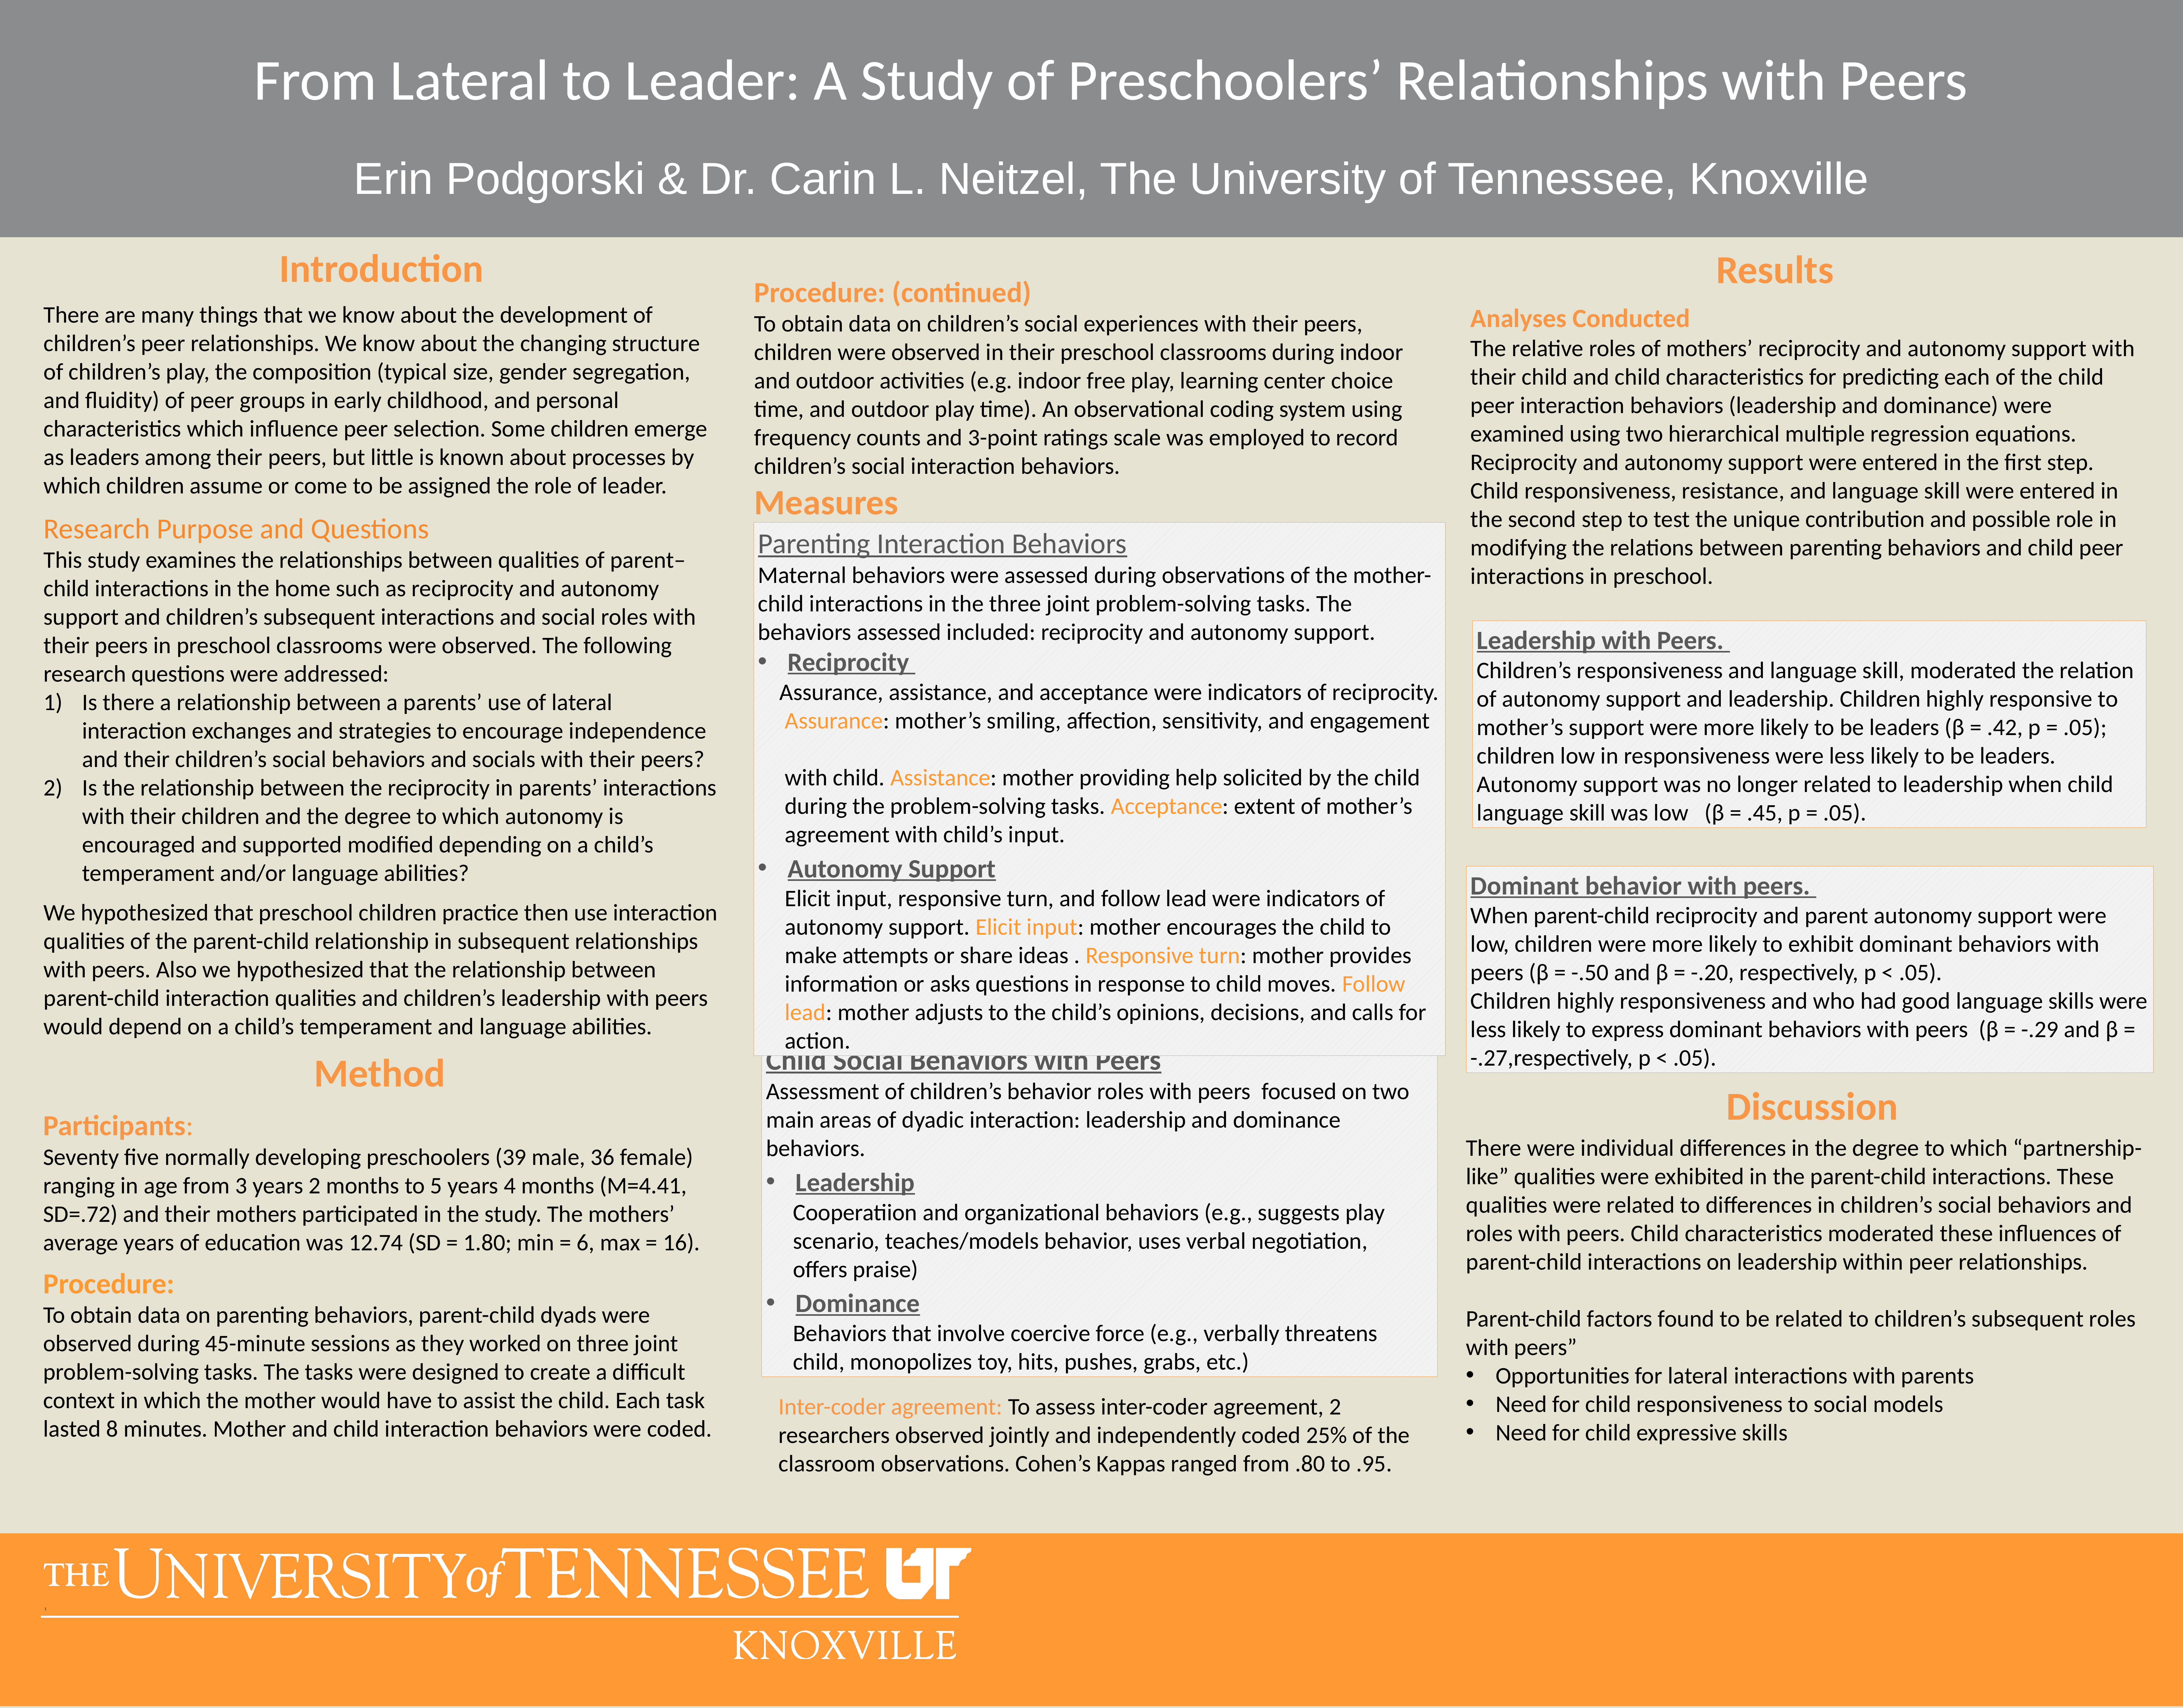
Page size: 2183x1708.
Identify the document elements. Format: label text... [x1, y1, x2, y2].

text_box Analyses Conducted The relative roles of mothers’ reciprocity and autonomy support with their child and child characteristics for predicting each of the child peer interaction behaviors (leadership and dominance) were examined using two hierarchical multiple regression equations. Reciprocity and autonomy support were entered in the first step. Child responsiveness, resistance, and language skill were entered in the second step to test the unique contribution and possible role in modifying the relations between parenting behaviors and child peer interactions in preschool. [1466, 299, 2140, 591]
text_box Procedure: (continued) To obtain data on children’s social experiences with their peers, children were observed in their preschool classrooms during indoor and outdoor activities (e.g. indoor free play, learning center choice time, and outdoor play time). An observational coding system using frequency counts and 3-point ratings scale was employed to record children’s social interaction behaviors. Measures [750, 271, 1442, 552]
text_box Child Social Behaviors with Peers Assessment of children’s behavior roles with peers focused on two main areas of dyadic interaction: leadership and dominance behaviors. Leadership Cooperatiion and organizational behaviors (e.g., suggests play scenario, teaches/models behavior, uses verbal negotiation, offers praise) Dominance Behaviors that involve coercive force (e.g., verbally threatens child, monopolizes toy, hits, pushes, grabs, etc.) [762, 1056, 1438, 1377]
text_box Inter-coder agreement: To assess inter-coder agreement, 2 researchers observed jointly and independently coded 25% of the classroom observations. Cohen’s Kappas ranged from .80 to .95. [774, 1389, 1450, 1479]
text_box Dominant behavior with peers. When parent-child reciprocity and parent autonomy support were low, children were more likely to exhibit dominant behaviors with peers (β = -.50 and β = -.20, respectively, p < .05). Children highly responsiveness and who had good language skills were less likely to express dominant behaviors with peers (β = -.29 and β = -.27,respectively, p < .05). [1466, 866, 2154, 1073]
text_box Results [1457, 241, 2093, 294]
text_box [0, 1533, 2183, 1706]
picture [0, 0, 2183, 238]
text_box Participants: Seventy five normally developing preschoolers (39 male, 36 female) ranging in age from 3 years 2 months to 5 years 4 months (M=4.41, SD=.72) and their mothers participated in the study. The mothers’ average years of education was 12.74 (SD = 1.80; min = 6, max = 16). Procedure: To obtain data on parenting behaviors, parent-child dyads were observed during 45-minute sessions as they worked on three joint problem-solving tasks. The tasks were designed to create a difficult context in which the mother would have to assist the child. Each task lasted 8 minutes. Mother and child interaction behaviors were coded. [39, 1104, 724, 1473]
text_box Discussion [1532, 1077, 2093, 1130]
text_box There are many things that we know about the development of children’s peer relationships. We know about the changing structure of children’s play, the composition (typical size, gender segregation, and fluidity) of peer groups in early childhood, and personal characteristics which influence peer selection. Some children emerge as leaders among their peers, but little is known about processes by which children assume or come to be assigned the role of leader. Research Purpose and Questions This study examines the relationships between qualities of parent–child interactions in the home such as reciprocity and autonomy support and children’s subsequent interactions and social roles with their peers in preschool classrooms were observed. The following research questions were addressed: Is there a relationship between a parents’ use of lateral interaction exchanges and strategies to encourage independence and their children’s social behaviors and socials with their peers? Is the relationship between the reciprocity in parents’ interactions with their children and the degree to which autonomy is encouraged and supported modified depending on a child’s temperament and/or language abilities? We hypothesized that preschool children practice then use interaction qualities of the parent-child relationship in subsequent relationships with peers. Also we hypothesized that the relationship between parent-child interaction qualities and children’s leadership with peers would depend on a child’s temperament and language abilities. [39, 297, 724, 1042]
text_box Leadership with Peers. Children’s responsiveness and language skill, moderated the relation of autonomy support and leadership. Children highly responsive to mother’s support were more likely to be leaders (β = .42, p = .05); children low in responsiveness were less likely to be leaders. Autonomy support was no longer related to leadership when child language skill was low (β = .45, p = .05). [1472, 621, 2146, 828]
text_box Introduction [64, 241, 699, 293]
text_box Method [62, 1044, 697, 1097]
text_box There were individual differences in the degree to which “partnership-like” qualities were exhibited in the parent-child interactions. These qualities were related to differences in children’s social behaviors and roles with peers. Child characteristics moderated these influences of parent-child interactions on leadership within peer relationships. Parent-child factors found to be related to children’s subsequent roles with peers” Opportunities for lateral interactions with parents Need for child responsiveness to social models Need for child expressive skills [1461, 1130, 2148, 1448]
text_box Parenting Interaction Behaviors Maternal behaviors were assessed during observations of the mother-child interactions in the three joint problem-solving tasks. The behaviors assessed included: reciprocity and autonomy support. Reciprocity Assurance, assistance, and acceptance were indicators of reciprocity. Assurance: mother’s smiling, affection, sensitivity, and engagement with child. Assistance: mother providing help solicited by the child during the problem-solving tasks. Acceptance: extent of mother’s agreement with child’s input. Autonomy Support Elicit input, responsive turn, and follow lead were indicators of autonomy support. Elicit input: mother encourages the child to make attempts or share ideas . Responsive turn: mother provides information or asks questions in response to child moves. Follow lead: mother adjusts to the child’s opinions, decisions, and calls for action. [754, 522, 1446, 1056]
picture [41, 1548, 972, 1659]
